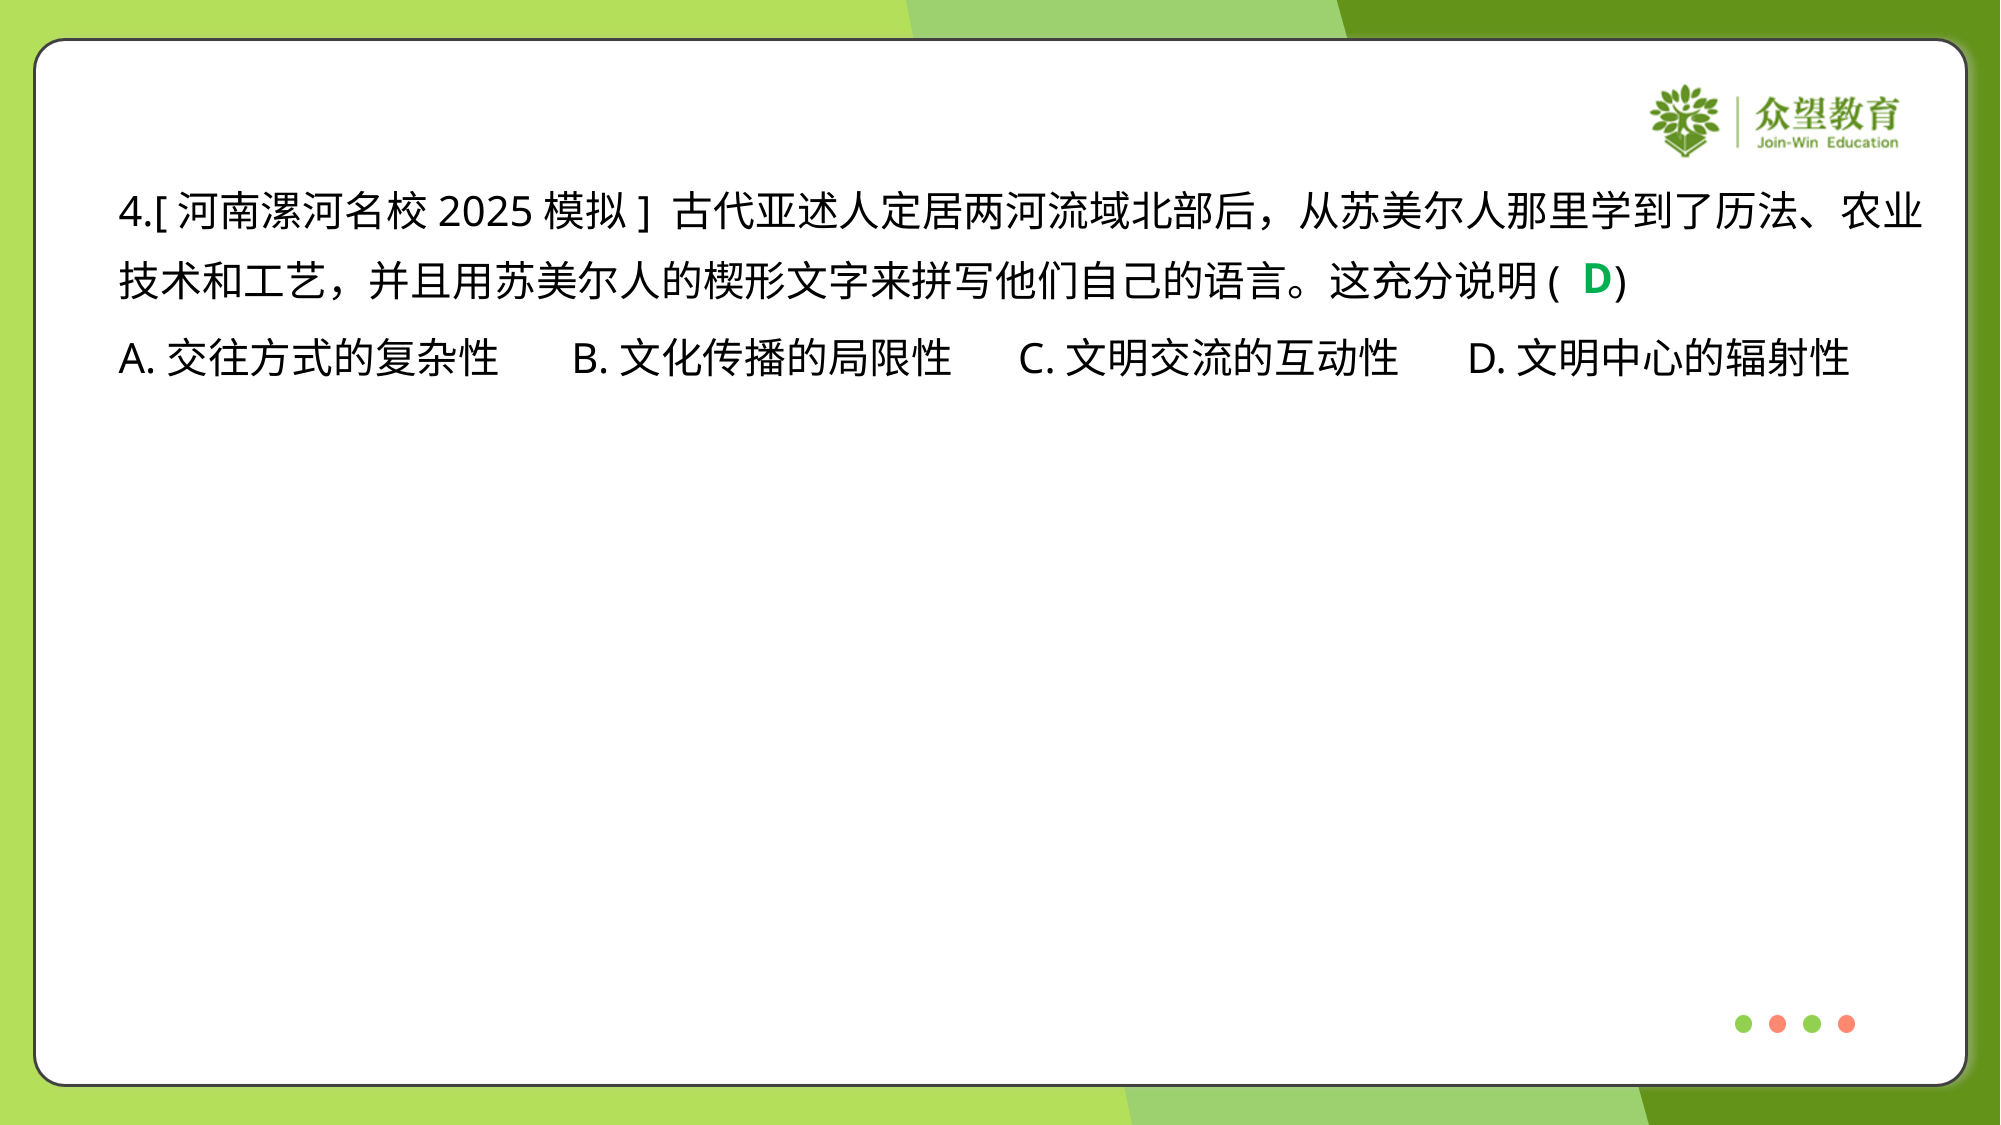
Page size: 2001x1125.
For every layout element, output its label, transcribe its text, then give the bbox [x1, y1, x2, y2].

text_box D [1565, 231, 1630, 296]
text_box A.交往方式的复杂性 B.文化传播的局限性 C.文明交流的互动性 D.文明中心的辐射性 [118, 306, 1883, 374]
text_box 4.[河南漯河名校2025模拟] 古代亚述人定居两河流域北部后，从苏美尔人那里学到了历法、农业 技术和工艺，并且用苏美尔人的楔形文字来拼写他们自己的语言。这充分说明( ) [118, 159, 1883, 298]
picture [0, 0, 2000, 1125]
